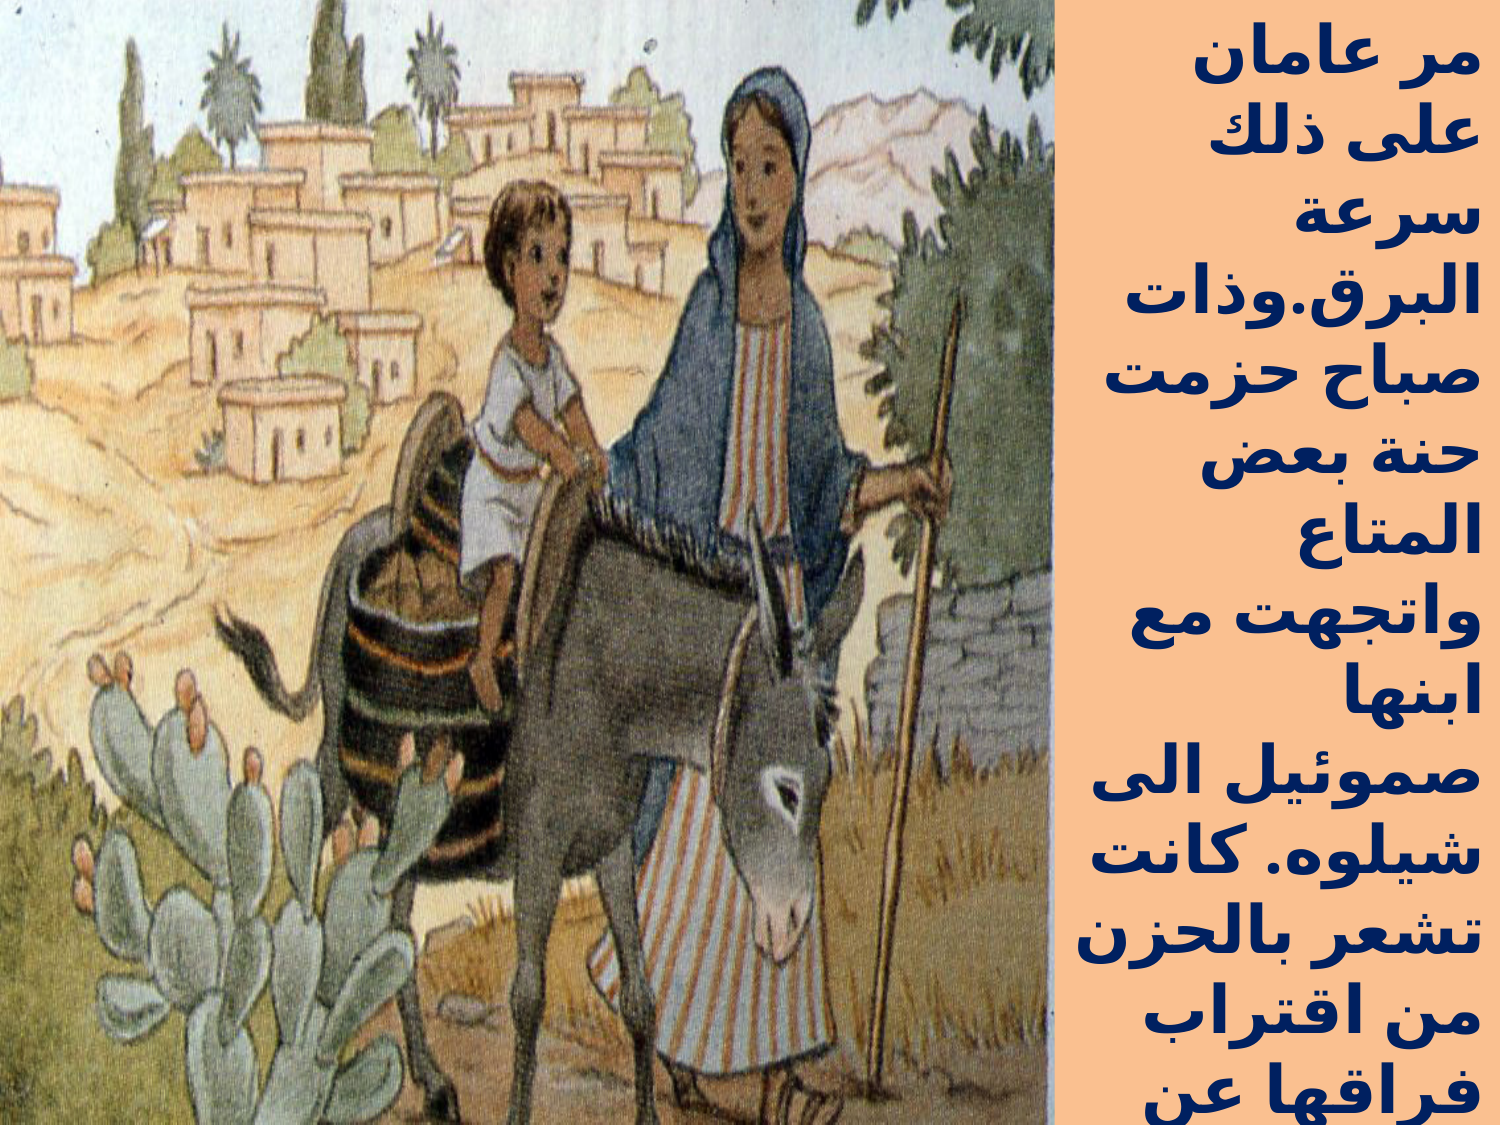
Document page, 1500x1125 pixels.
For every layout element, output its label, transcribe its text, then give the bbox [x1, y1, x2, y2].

text_box مر عامان على ذلك سرعة البرق.وذات صباح حزمت حنة بعض المتاع واتجهت مع ابنها صموئيل الى شيلوه. كانت تشعر بالحزن من اقتراب فراقها عن ابنها. لكن عالي سيسهر عليه وهي تعرف جيدا أن صموئيل لن ينقصه شيئ في منزل الرب. [1056, 0, 1500, 1125]
picture [0, 0, 1055, 1125]
